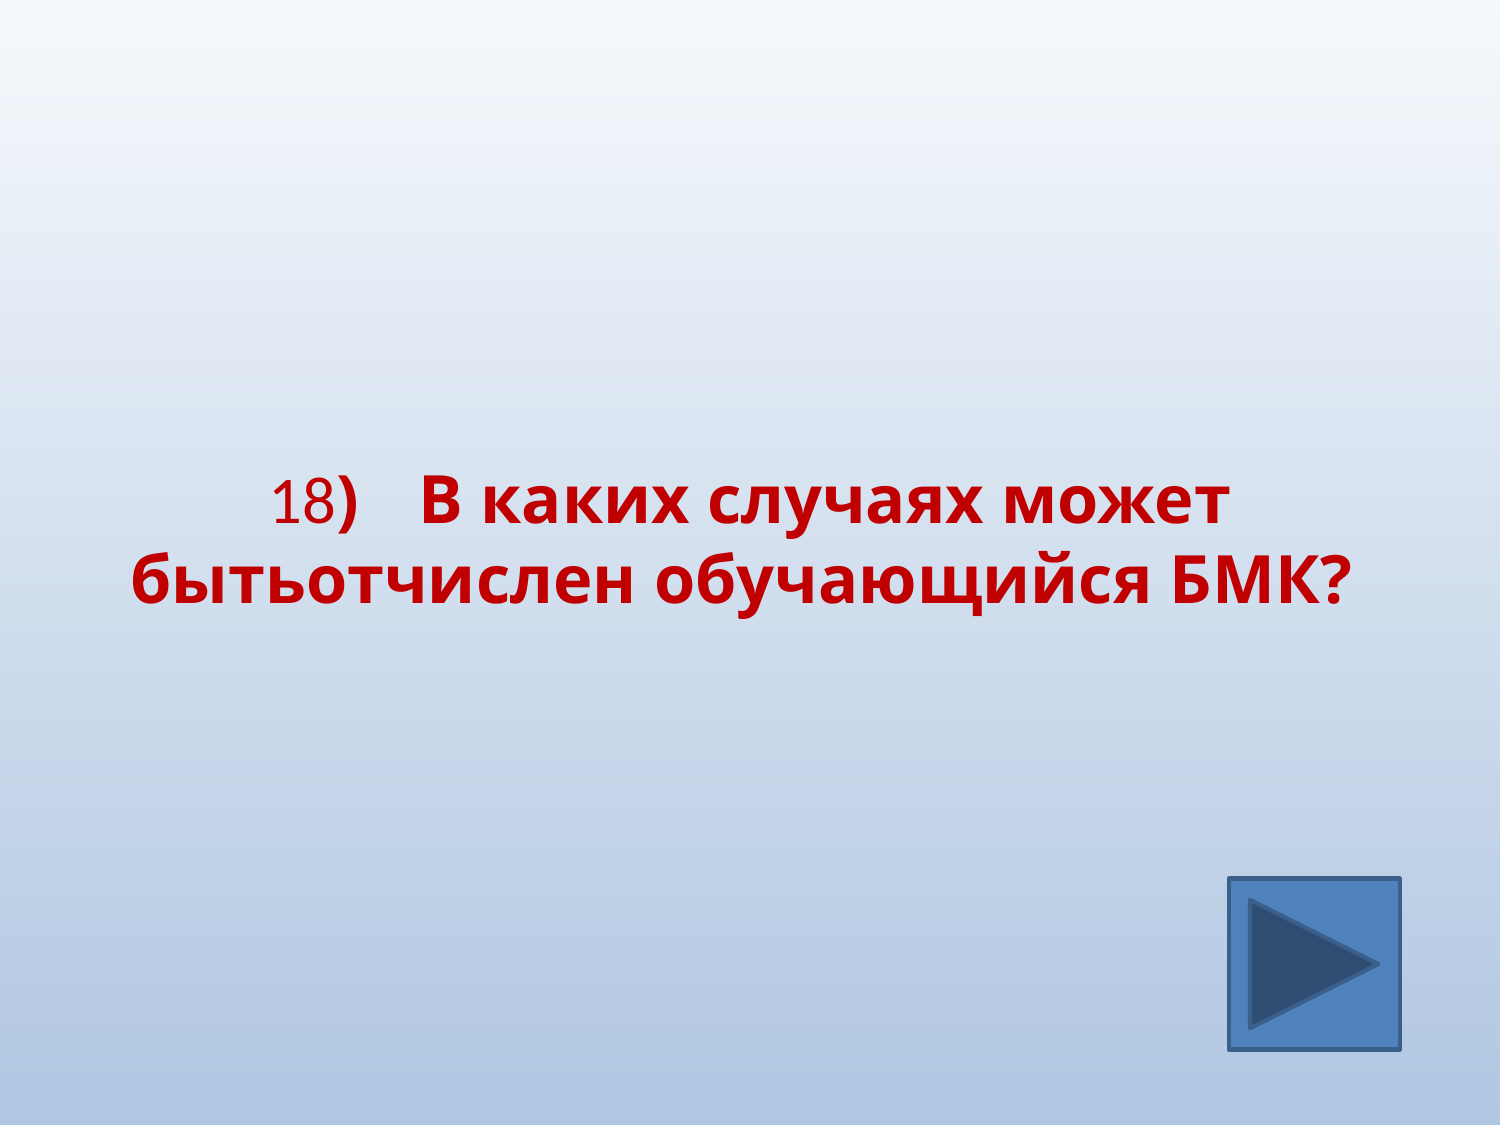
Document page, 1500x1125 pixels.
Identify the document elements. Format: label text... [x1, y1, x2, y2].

text_box [1227, 876, 1402, 1052]
list 18) В каких случаях может бытьотчислен обучающийся БМК? [75, 262, 1425, 1005]
